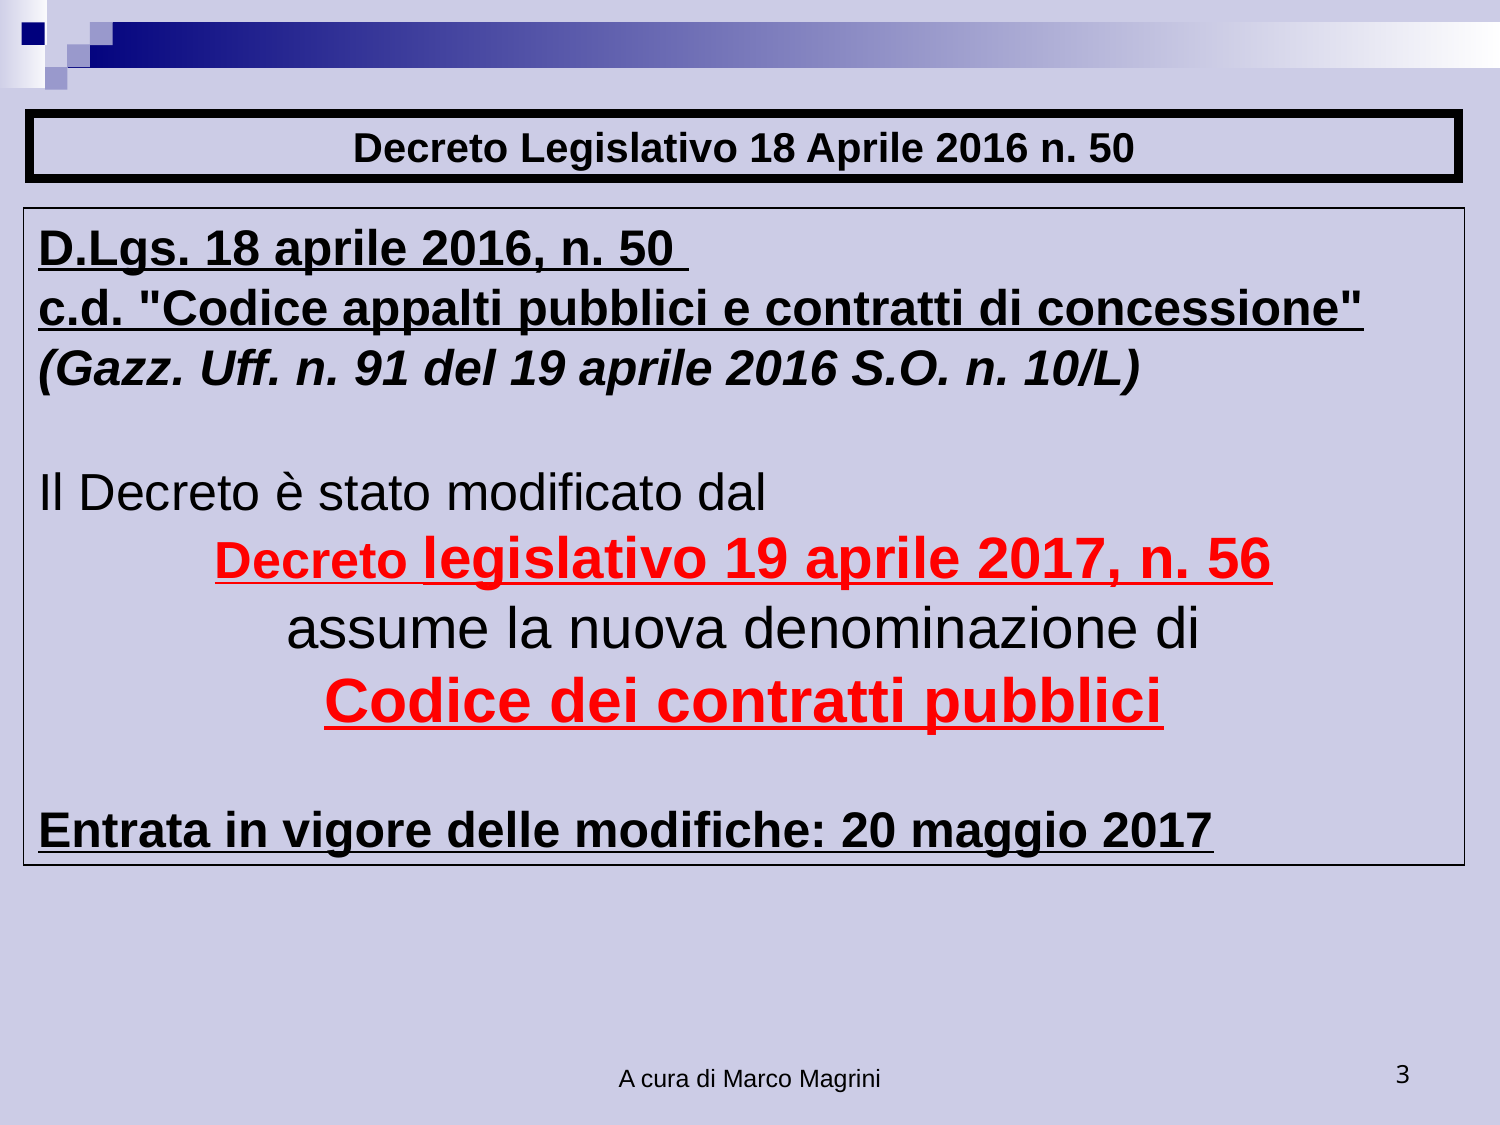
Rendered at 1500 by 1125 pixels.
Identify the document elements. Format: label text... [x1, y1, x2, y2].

slide_number 3 [1074, 1025, 1425, 1100]
footer A cura di Marco Magrini [512, 1025, 988, 1100]
text_box Decreto Legislativo 18 Aprile 2016 n. 50 [29, 113, 1459, 179]
text_box D.Lgs. 18 aprile 2016, n. 50 c.d. "Codice appalti pubblici e contratti di concessione" (Gazz. Uff. n. 91 del 19 aprile 2016 S.O. n. 10/L) Il Decreto è stato modificato dal Decreto legislativo 19 aprile 2017, n. 56 assume la nuova denominazione di Codice dei contratti pubblici Entrata in vigore delle modifiche: 20 maggio 2017 [23, 208, 1465, 866]
